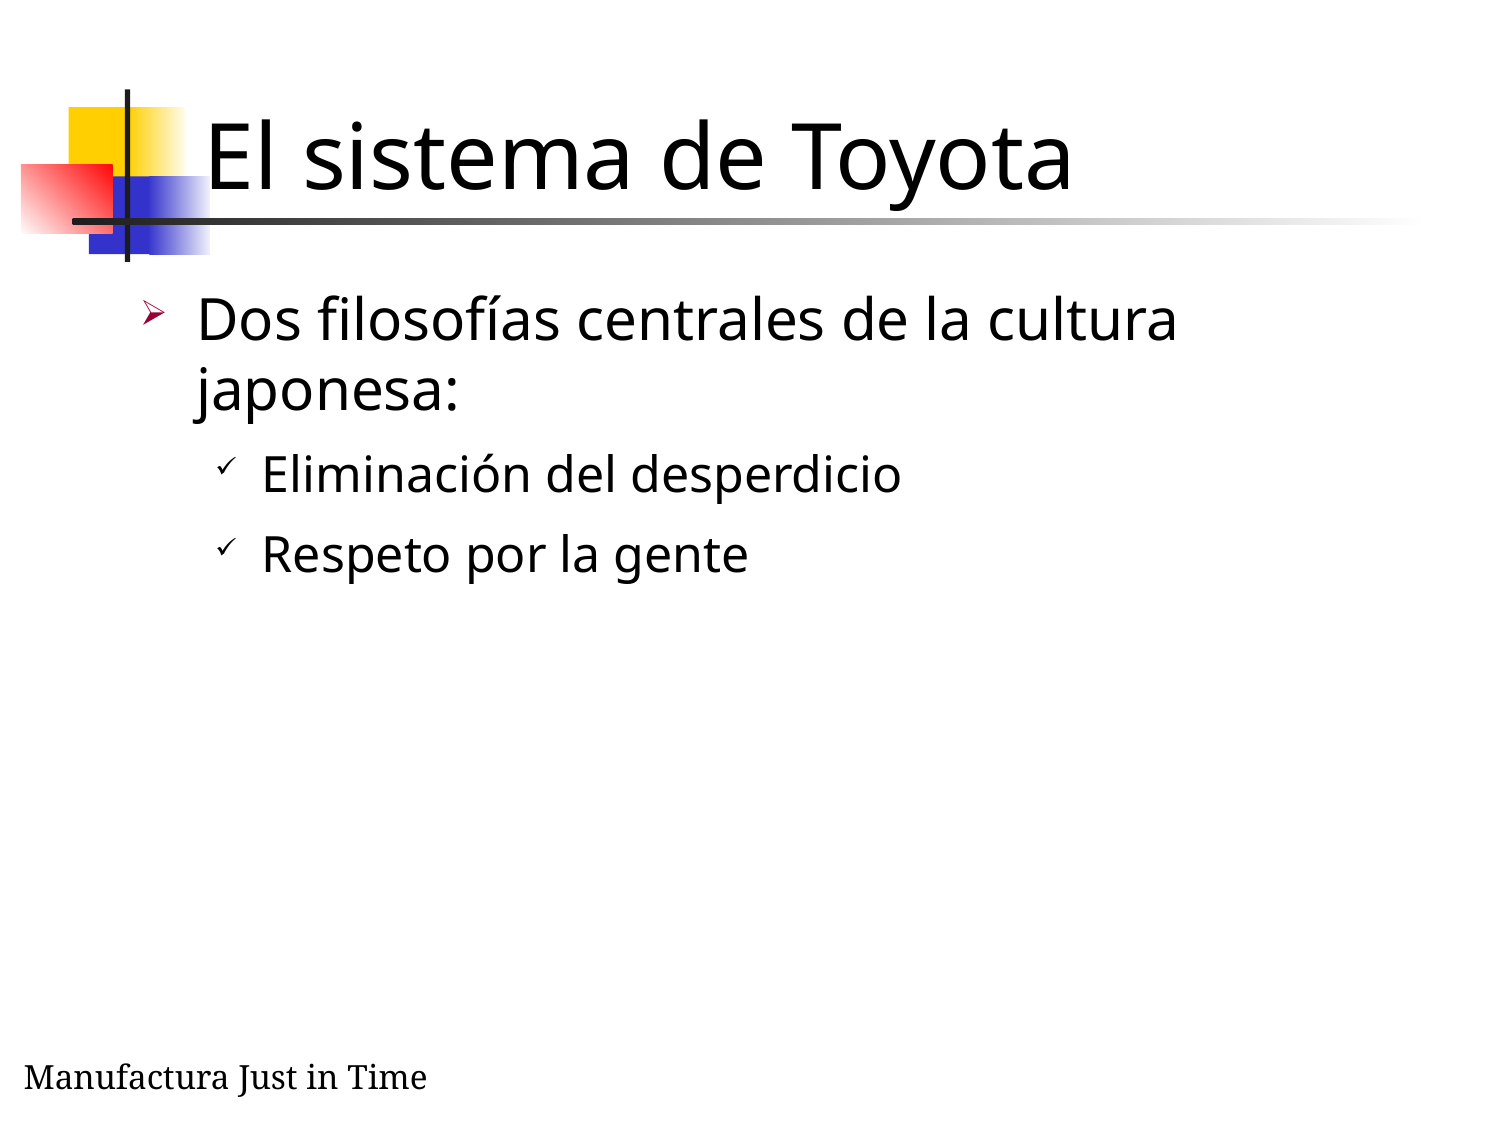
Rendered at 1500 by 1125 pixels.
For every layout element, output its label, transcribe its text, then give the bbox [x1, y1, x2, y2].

title El sistema de Toyota [188, 27, 1468, 216]
list Dos filosofías centrales de la cultura japonesa: Eliminación del desperdicio Respeto por la gente [124, 274, 1401, 1007]
